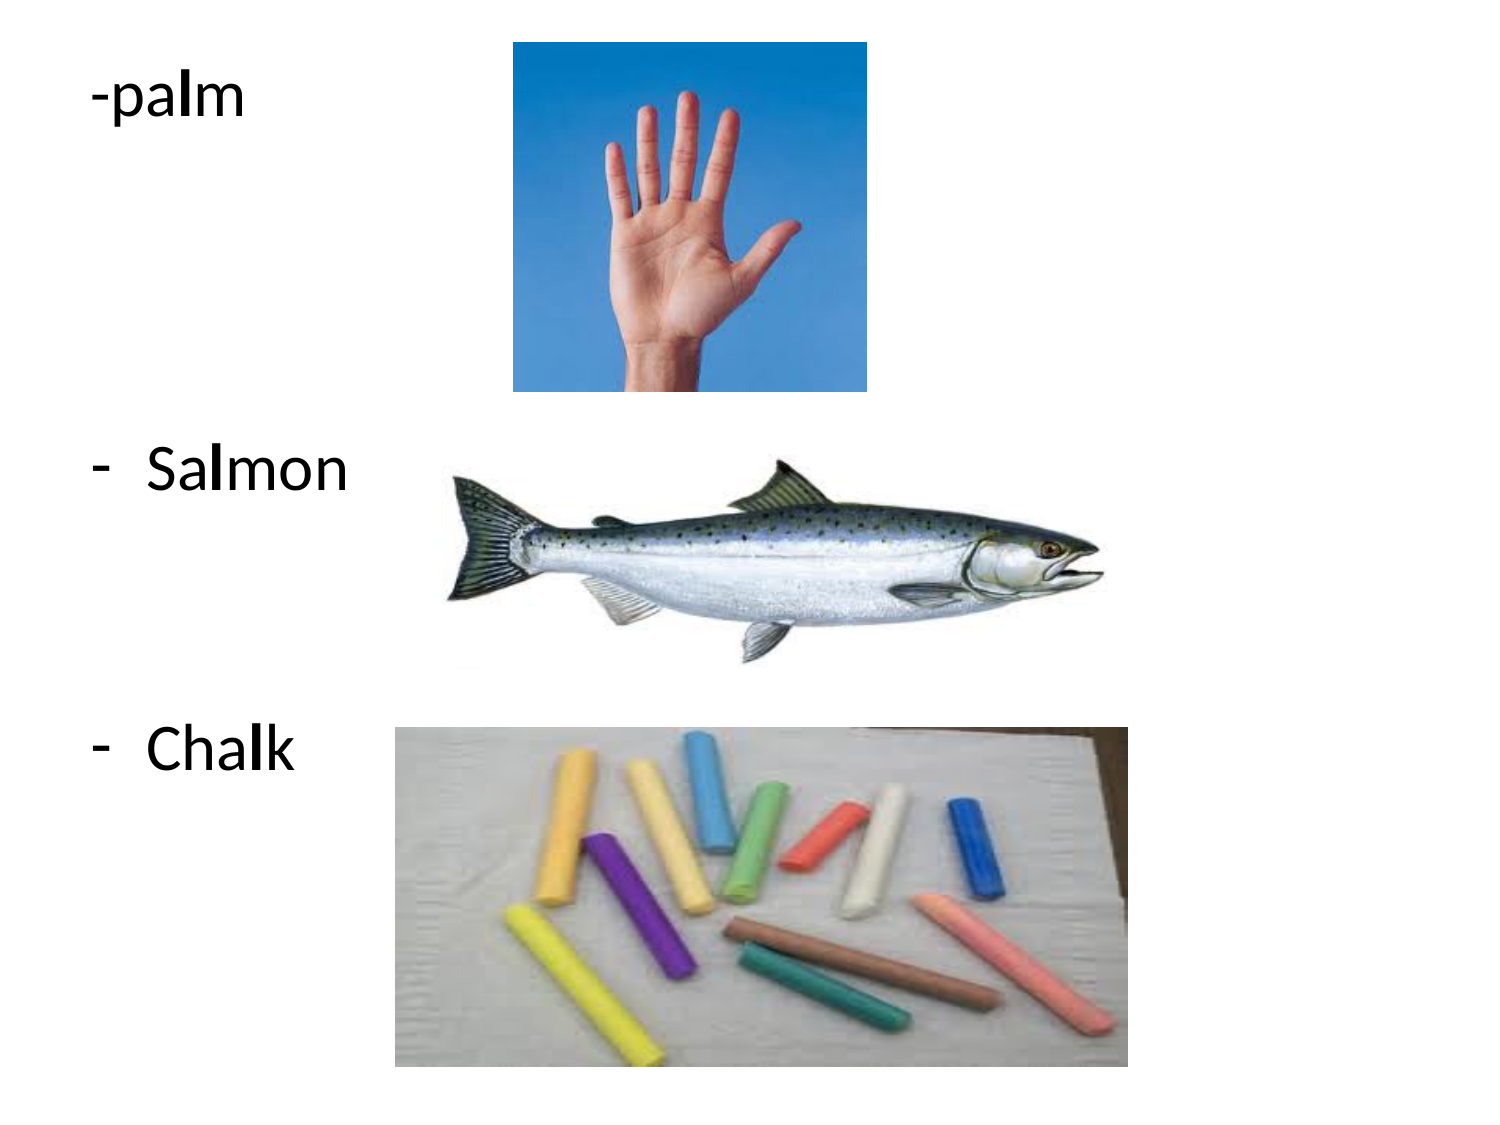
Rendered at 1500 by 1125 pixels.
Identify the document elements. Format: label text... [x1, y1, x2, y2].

picture [513, 42, 868, 392]
picture [395, 727, 1129, 1067]
picture [442, 454, 1117, 671]
list -palm Salmon Chalk [75, 42, 1425, 1071]
